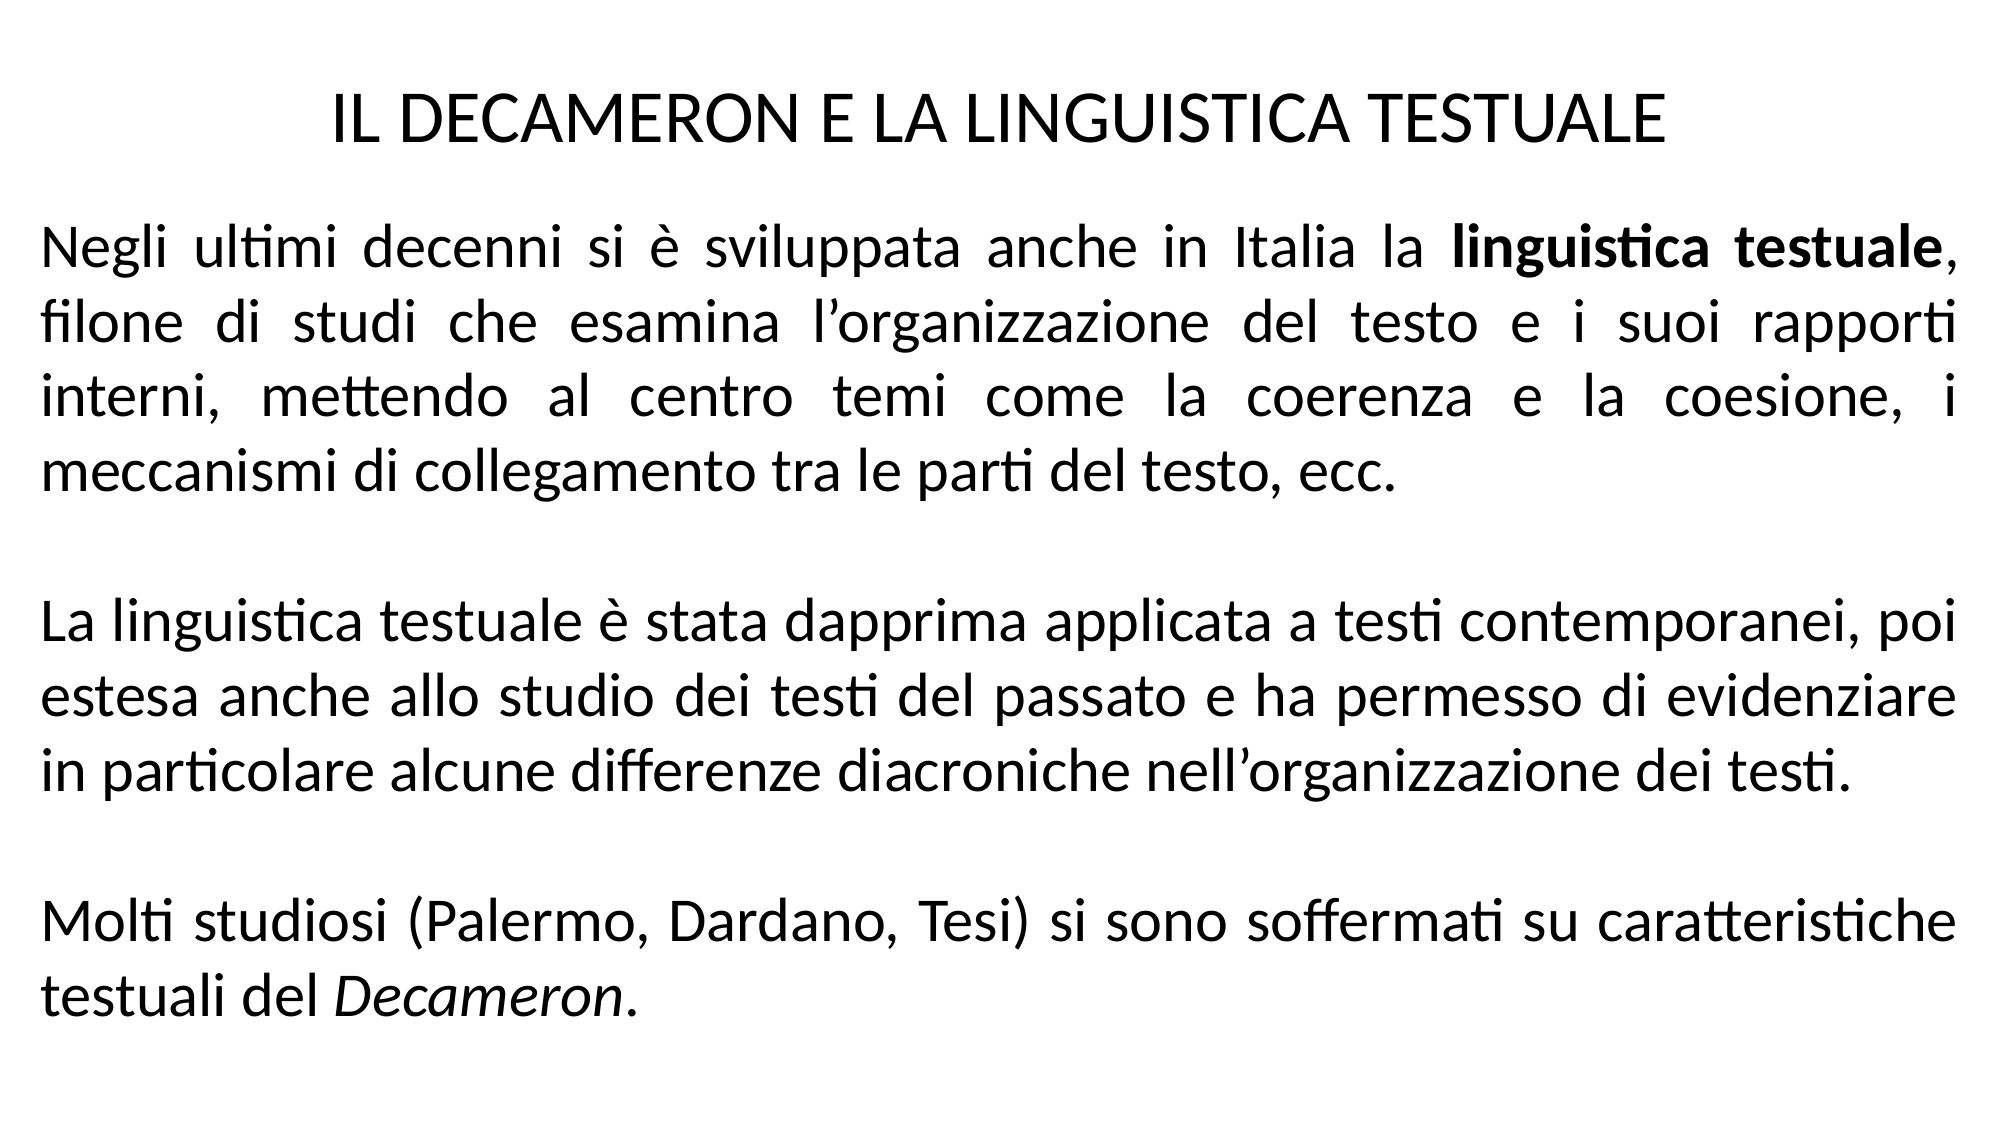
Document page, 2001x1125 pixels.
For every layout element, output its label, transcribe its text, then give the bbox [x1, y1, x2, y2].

text_box Negli ultimi decenni si è sviluppata anche in Italia la linguistica testuale, filone di studi che esamina l’organizzazione del testo e i suoi rapporti interni, mettendo al centro temi come la coerenza e la coesione, i meccanismi di collegamento tra le parti del testo, ecc. La linguistica testuale è stata dapprima applicata a testi contemporanei, poi estesa anche allo studio dei testi del passato e ha permesso di evidenziare in particolare alcune differenze diacroniche nell’organizzazione dei testi. Molti studiosi (Palermo, Dardano, Tesi) si sono soffermati su caratteristiche testuali del Decameron. [25, 197, 1975, 1037]
text_box IL DECAMERON E LA LINGUISTICA TESTUALE [53, 60, 1947, 166]
